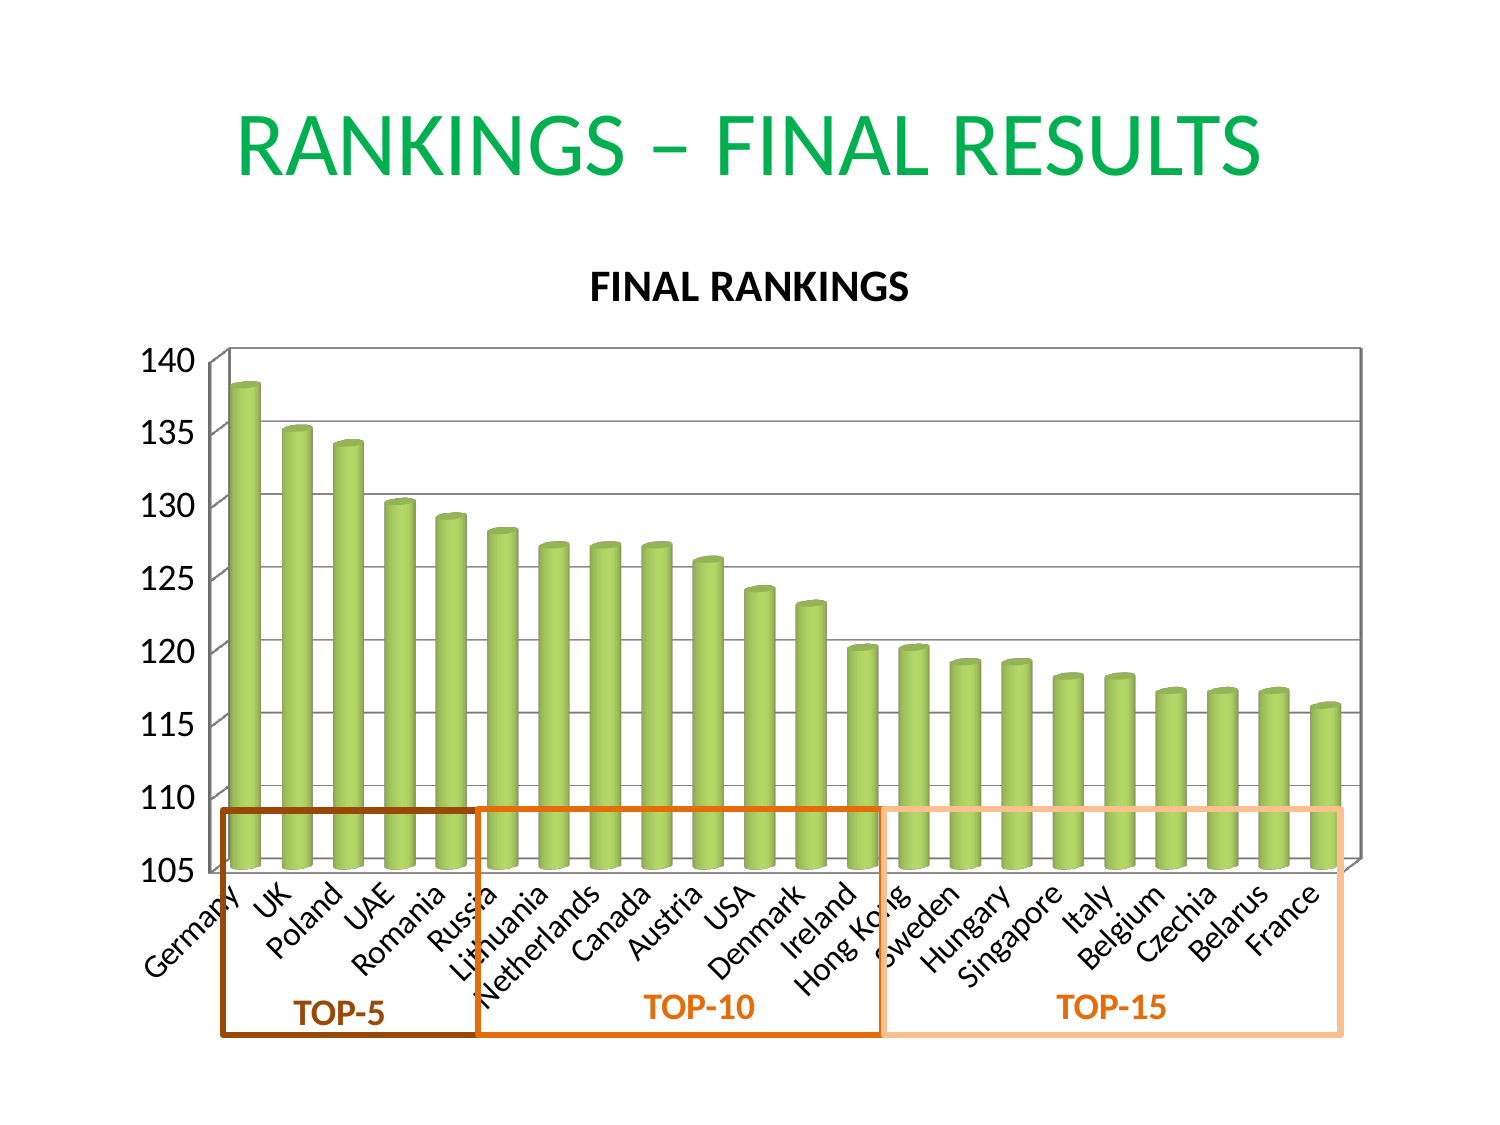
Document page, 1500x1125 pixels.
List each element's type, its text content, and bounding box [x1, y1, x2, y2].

title RANKINGS – FINAL RESULTS [75, 45, 1425, 233]
chart [111, 228, 1389, 1036]
